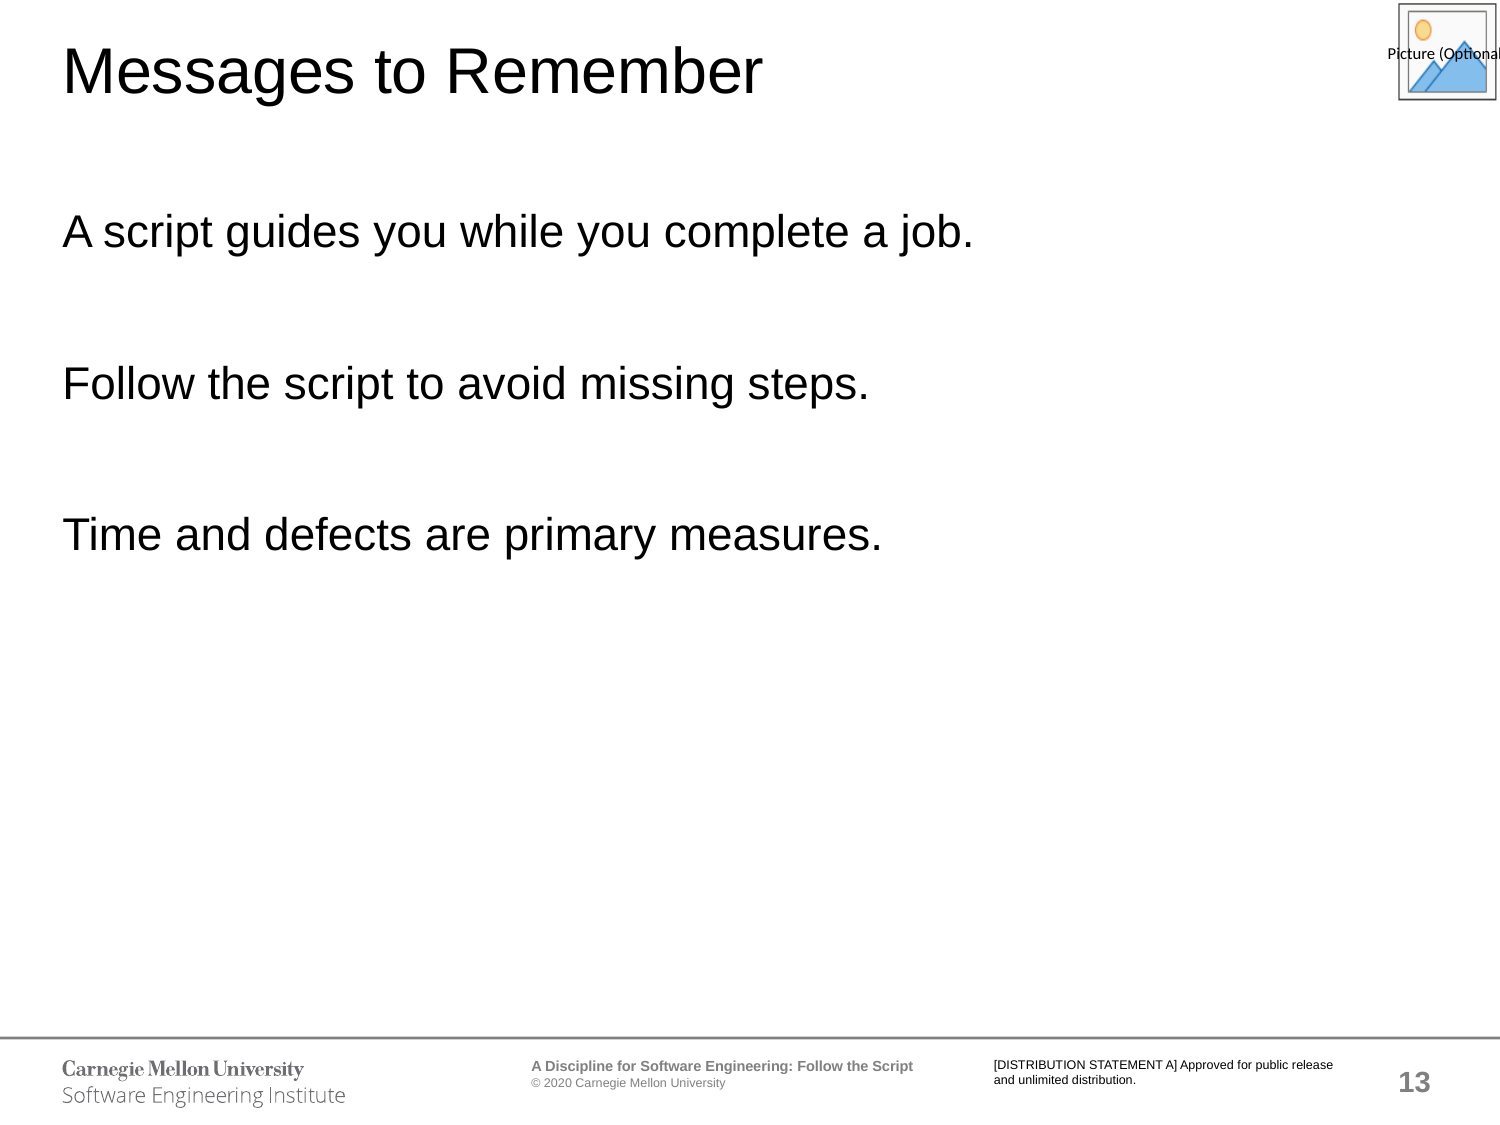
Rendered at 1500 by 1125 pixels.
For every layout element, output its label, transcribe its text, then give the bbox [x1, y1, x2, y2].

list A script guides you while you complete a job. Follow the script to avoid missing steps. Time and defects are primary measures. [62, 201, 1431, 1000]
picture [1394, 0, 1500, 105]
title Messages to Remember [62, 37, 1338, 182]
